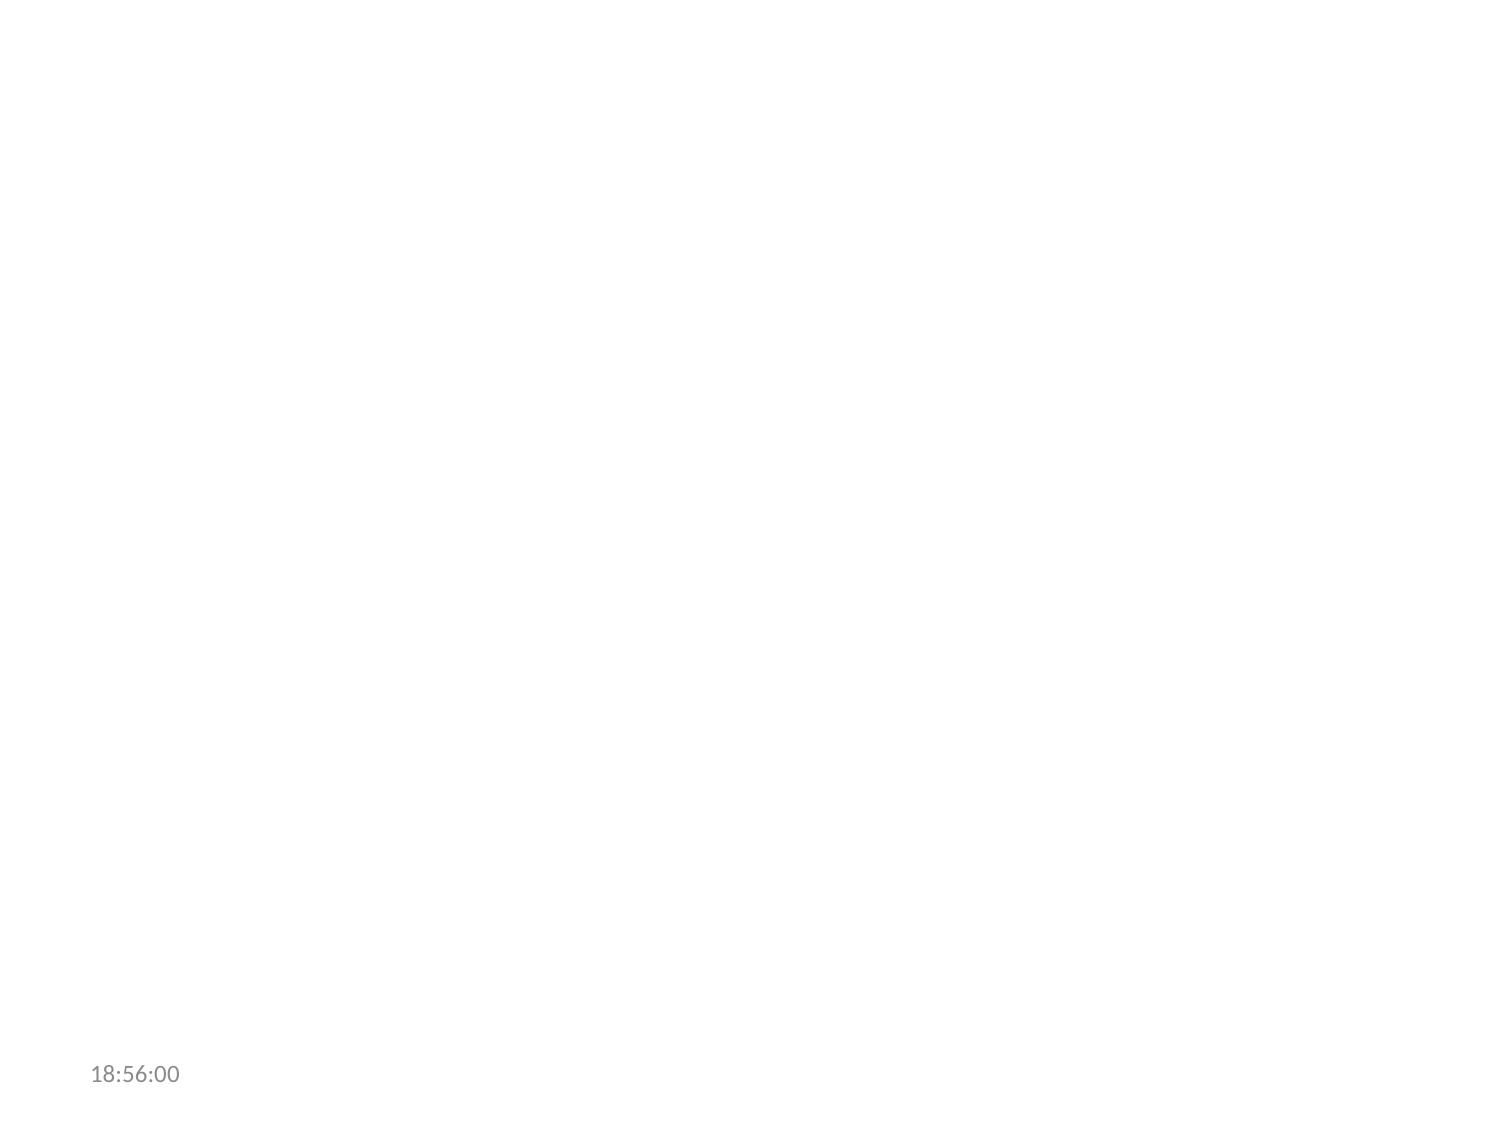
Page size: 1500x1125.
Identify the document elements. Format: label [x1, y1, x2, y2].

slide_number [75, 1042, 425, 1103]
